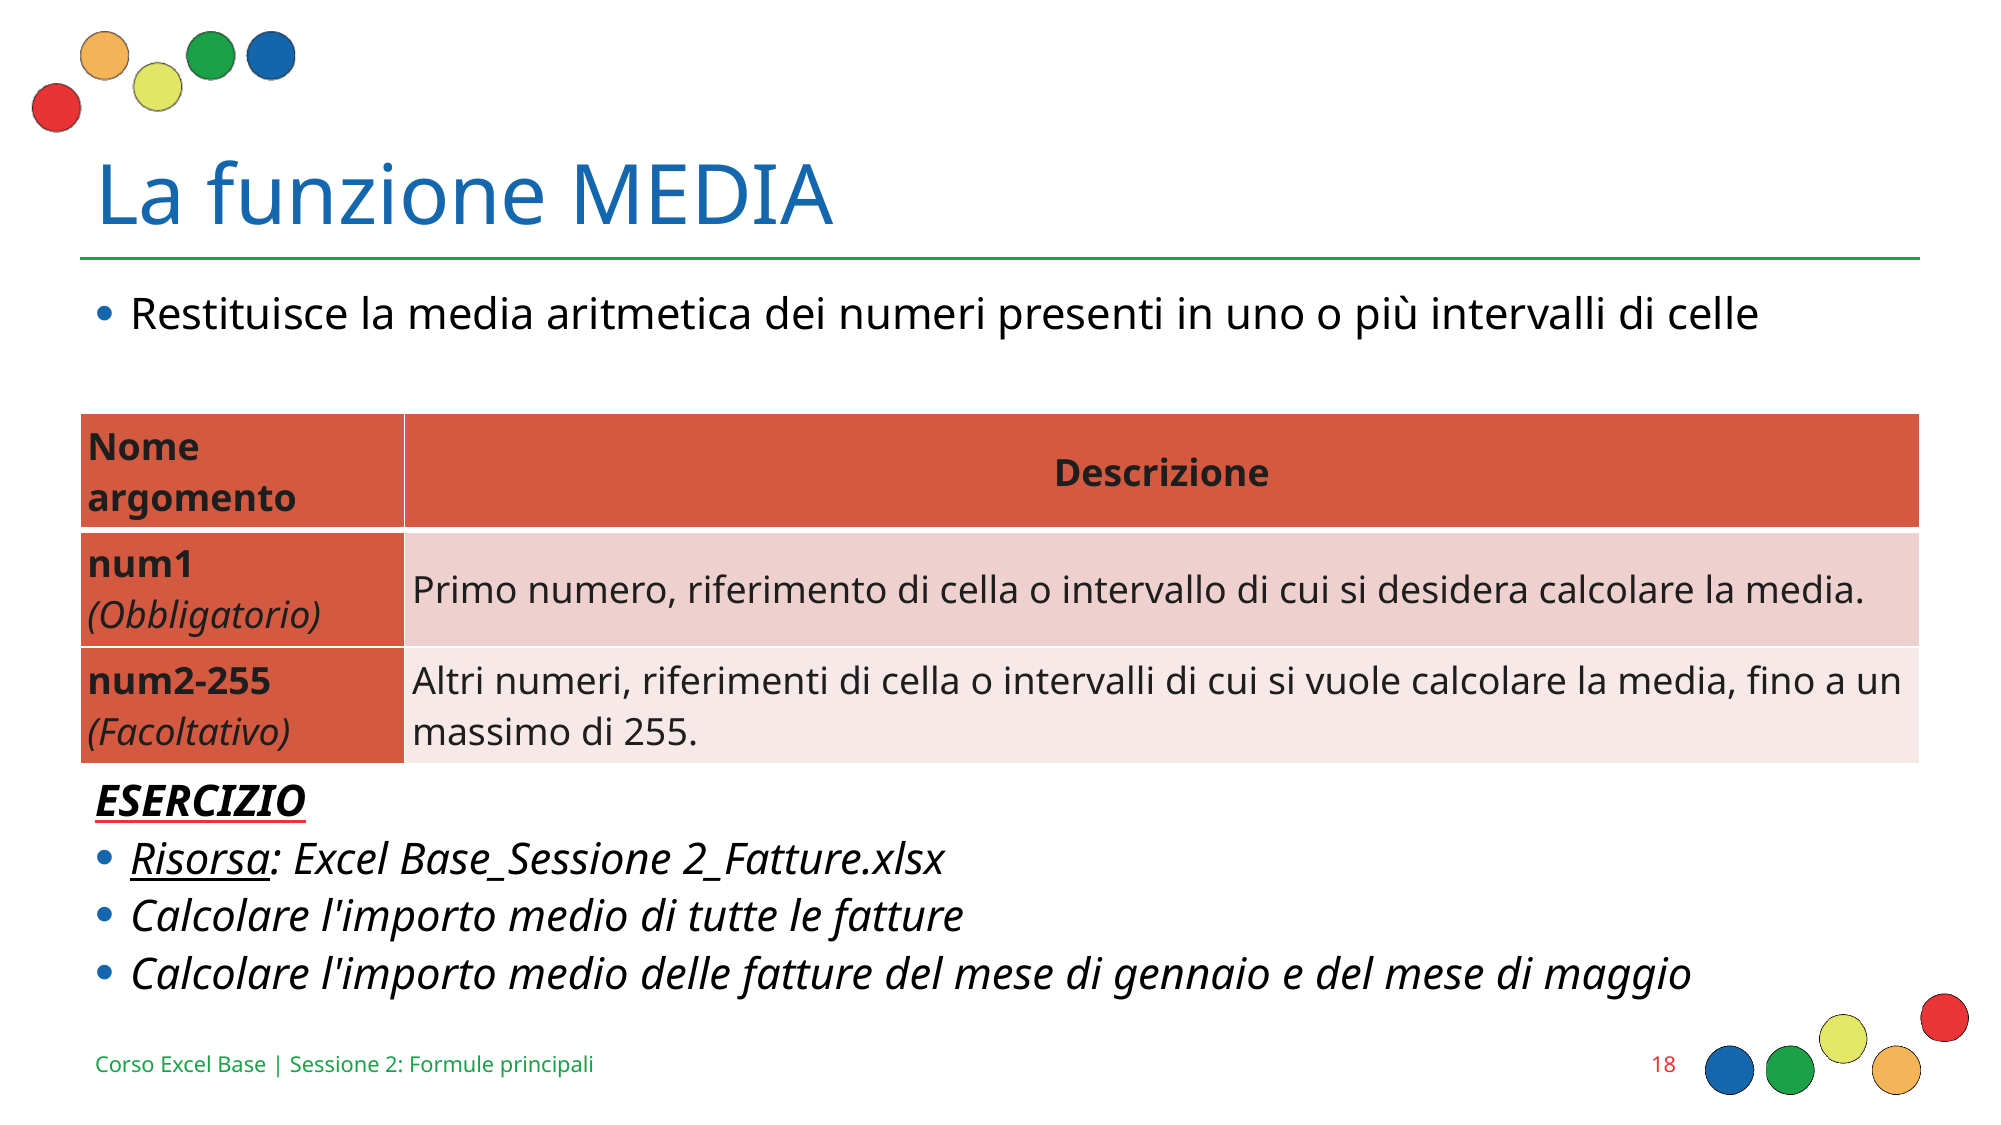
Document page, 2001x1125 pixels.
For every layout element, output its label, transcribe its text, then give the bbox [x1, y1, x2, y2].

table_cell num1 (Obbligatorio) [81, 533, 404, 646]
slide_number 18 [1583, 1035, 1692, 1096]
table_cell Altri numeri, riferimenti di cella o intervalli di cui si vuole calcolare la media, fino a un massimo di 255. [405, 648, 1919, 763]
picture [1704, 990, 1971, 1096]
table_header Descrizione [405, 414, 1919, 527]
title La funzione MEDIA [80, 123, 1920, 259]
footer Corso Excel Base | Sessione 2: Formule principali [80, 1035, 1571, 1096]
picture [29, 30, 295, 135]
table_header Nome argomento [81, 414, 404, 527]
table_cell num2-255 (Facoltativo) [81, 648, 404, 763]
table_cell Primo numero, riferimento di cella o intervallo di cui si desidera calcolare la media. [405, 533, 1919, 646]
